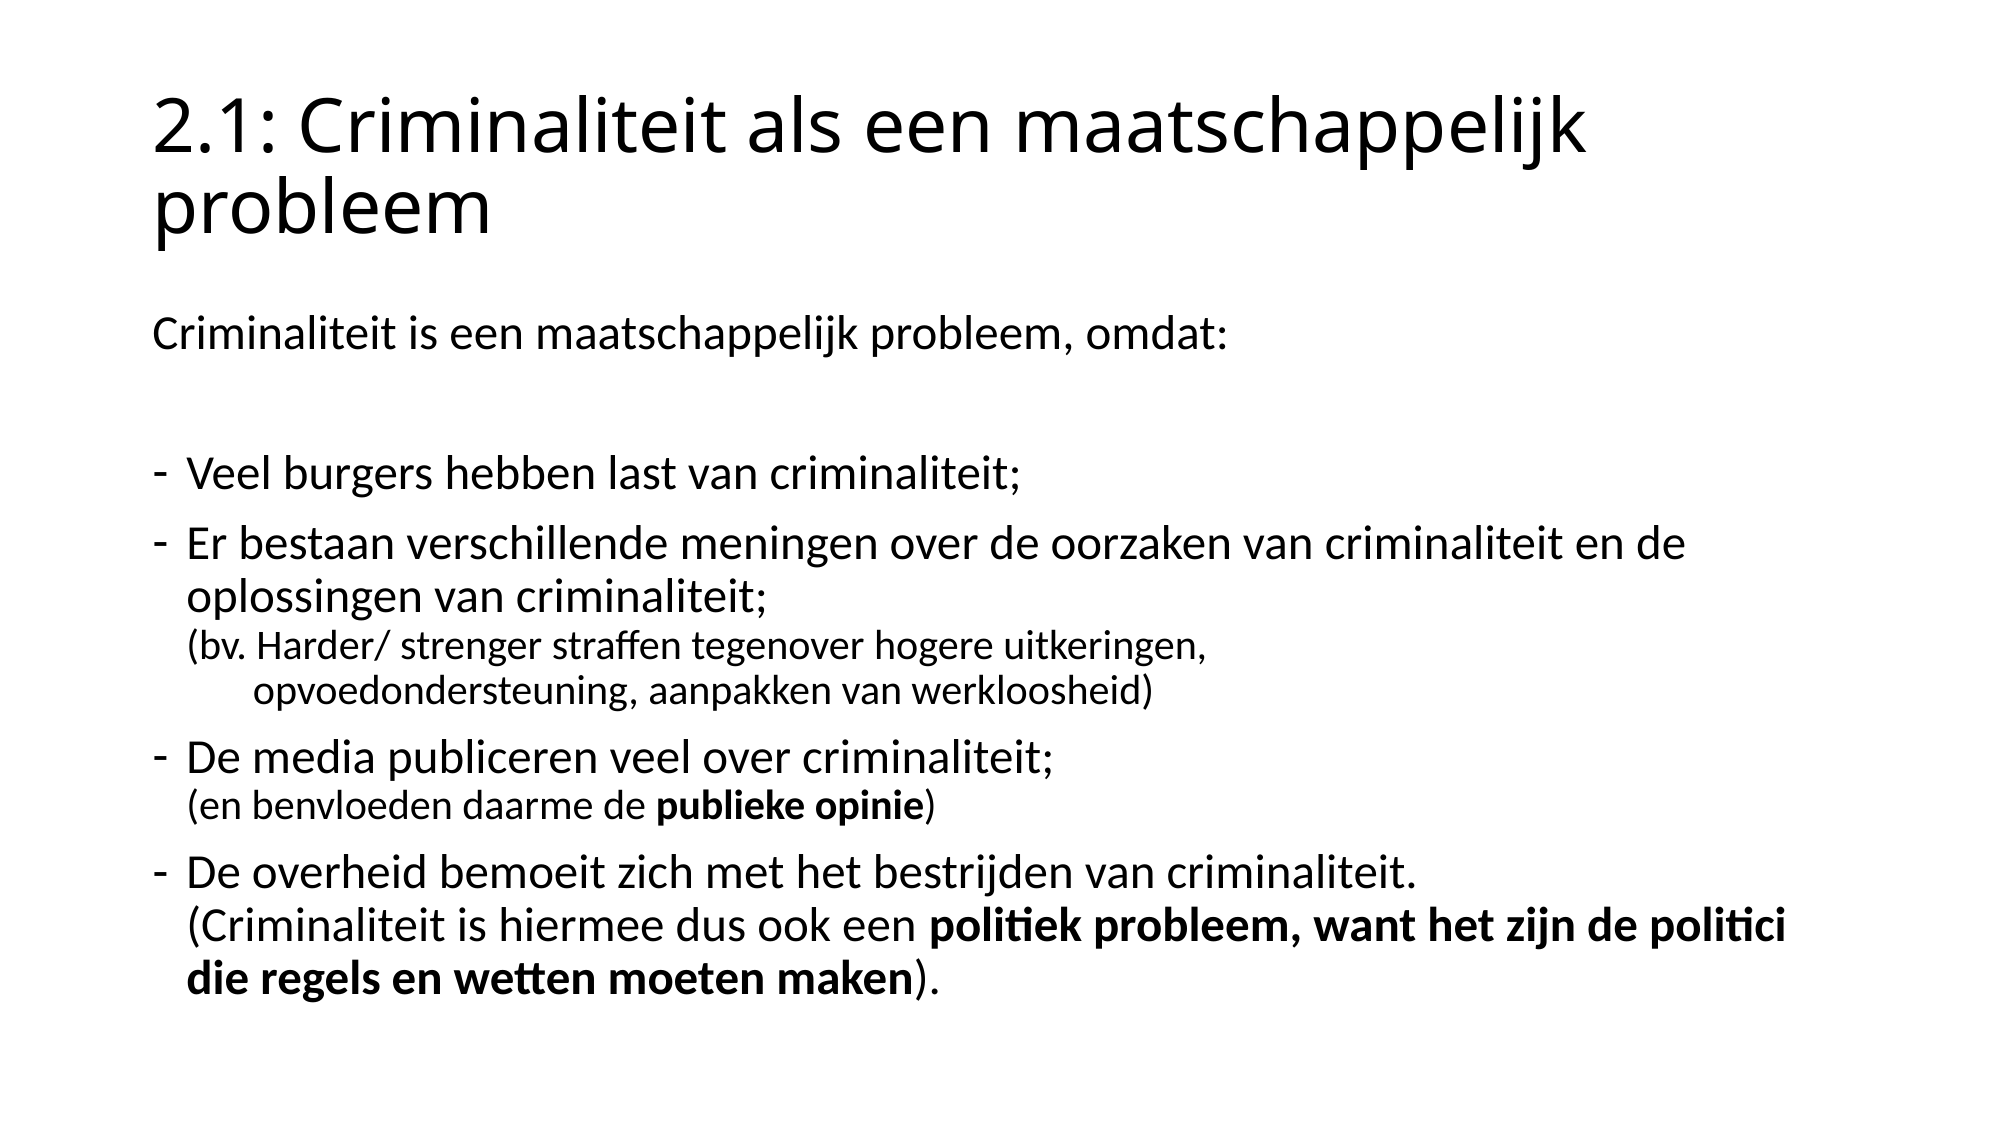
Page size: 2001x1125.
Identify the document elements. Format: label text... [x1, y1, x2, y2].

title 2.1: Criminaliteit als een maatschappelijk probleem [137, 59, 1863, 278]
